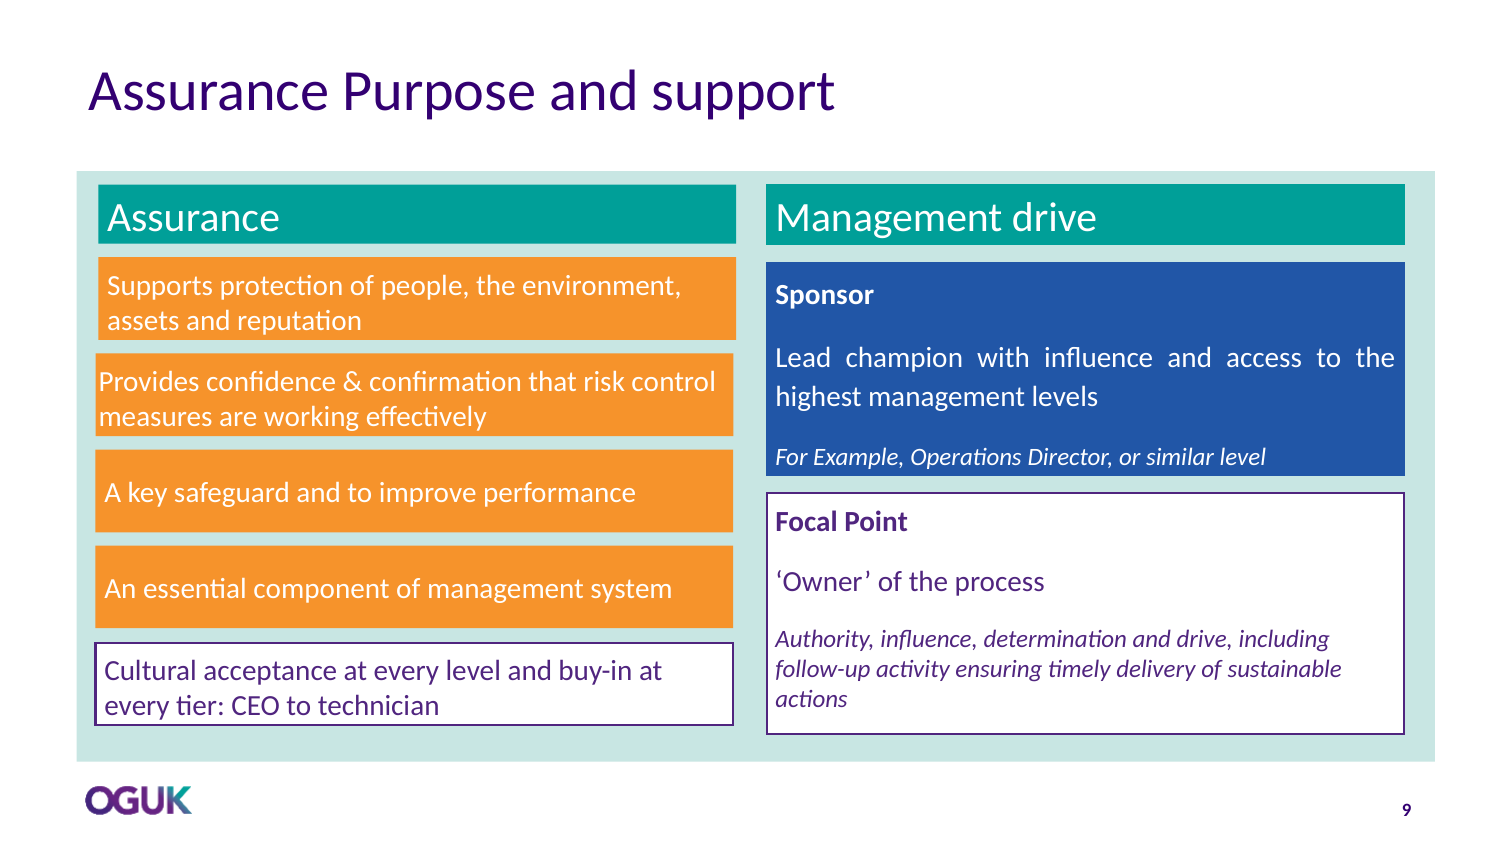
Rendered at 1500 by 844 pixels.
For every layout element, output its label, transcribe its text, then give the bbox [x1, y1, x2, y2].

text_box Provides confidence & confirmation that risk control measures are working effectively [95, 352, 734, 437]
slide_number 9 [1352, 800, 1412, 818]
text_box Assurance [97, 184, 737, 245]
title Assurance Purpose and support [88, 38, 1412, 145]
text_box A key safeguard and to improve performance [94, 449, 734, 533]
text_box Sponsor Lead champion with influence and access to the highest management levels For Example, Operations Director, or similar level [766, 262, 1405, 476]
text_box [76, 170, 1436, 763]
text_box Cultural acceptance at every level and buy-in at every tier: CEO to technician [94, 642, 734, 726]
text_box Focal Point ‘Owner’ of the process Authority, influence, determination and drive, including follow-up activity ensuring timely delivery of sustainable actions [766, 492, 1405, 735]
text_box Supports protection of people, the environment, assets and reputation [97, 256, 737, 341]
text_box An essential component of management system [94, 545, 734, 629]
picture [76, 778, 200, 822]
text_box Management drive [766, 184, 1405, 245]
